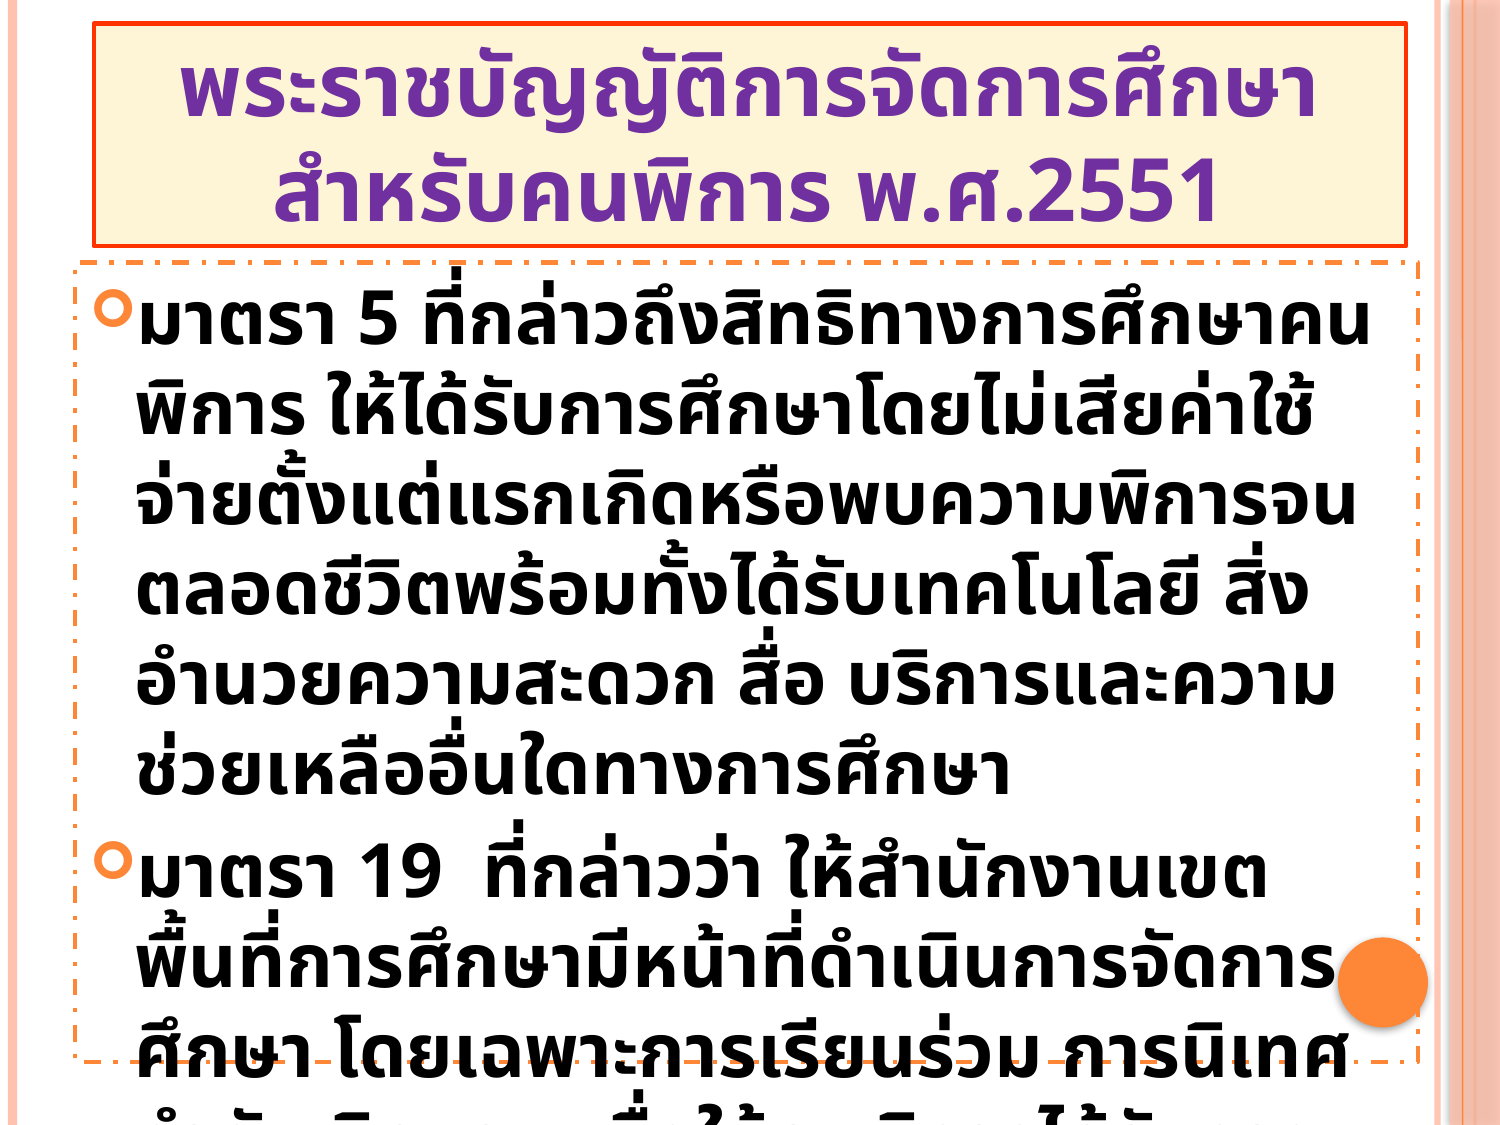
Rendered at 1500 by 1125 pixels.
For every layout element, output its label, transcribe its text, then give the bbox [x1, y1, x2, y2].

title พระราชบัญญัติการจัดการศึกษาสำหรับคนพิการ พ.ศ.2551 [93, 23, 1407, 247]
list มาตรา 5 ที่กล่าวถึงสิทธิทางการศึกษาคนพิการ ให้ได้รับการศึกษาโดยไม่เสียค่าใช้จ่ายตั้งแต่แรกเกิดหรือพบความพิการจนตลอดชีวิตพร้อมทั้งได้รับเทคโนโลยี สิ่งอำนวยความสะดวก สื่อ บริการและความช่วยเหลืออื่นใดทางการศึกษา มาตรา 19 ที่กล่าวว่า ให้สำนักงานเขตพื้นที่การศึกษามีหน้าที่ดำเนินการจัดการศึกษา โดยเฉพาะการเรียนร่วม การนิเทศ กำกับ ติดตาม เพื่อให้คนพิการได้รับการศึกษาอย่างทั่วถึงและมีคุณภาพตามที่กฎหมายกำหนด [75, 262, 1418, 1062]
